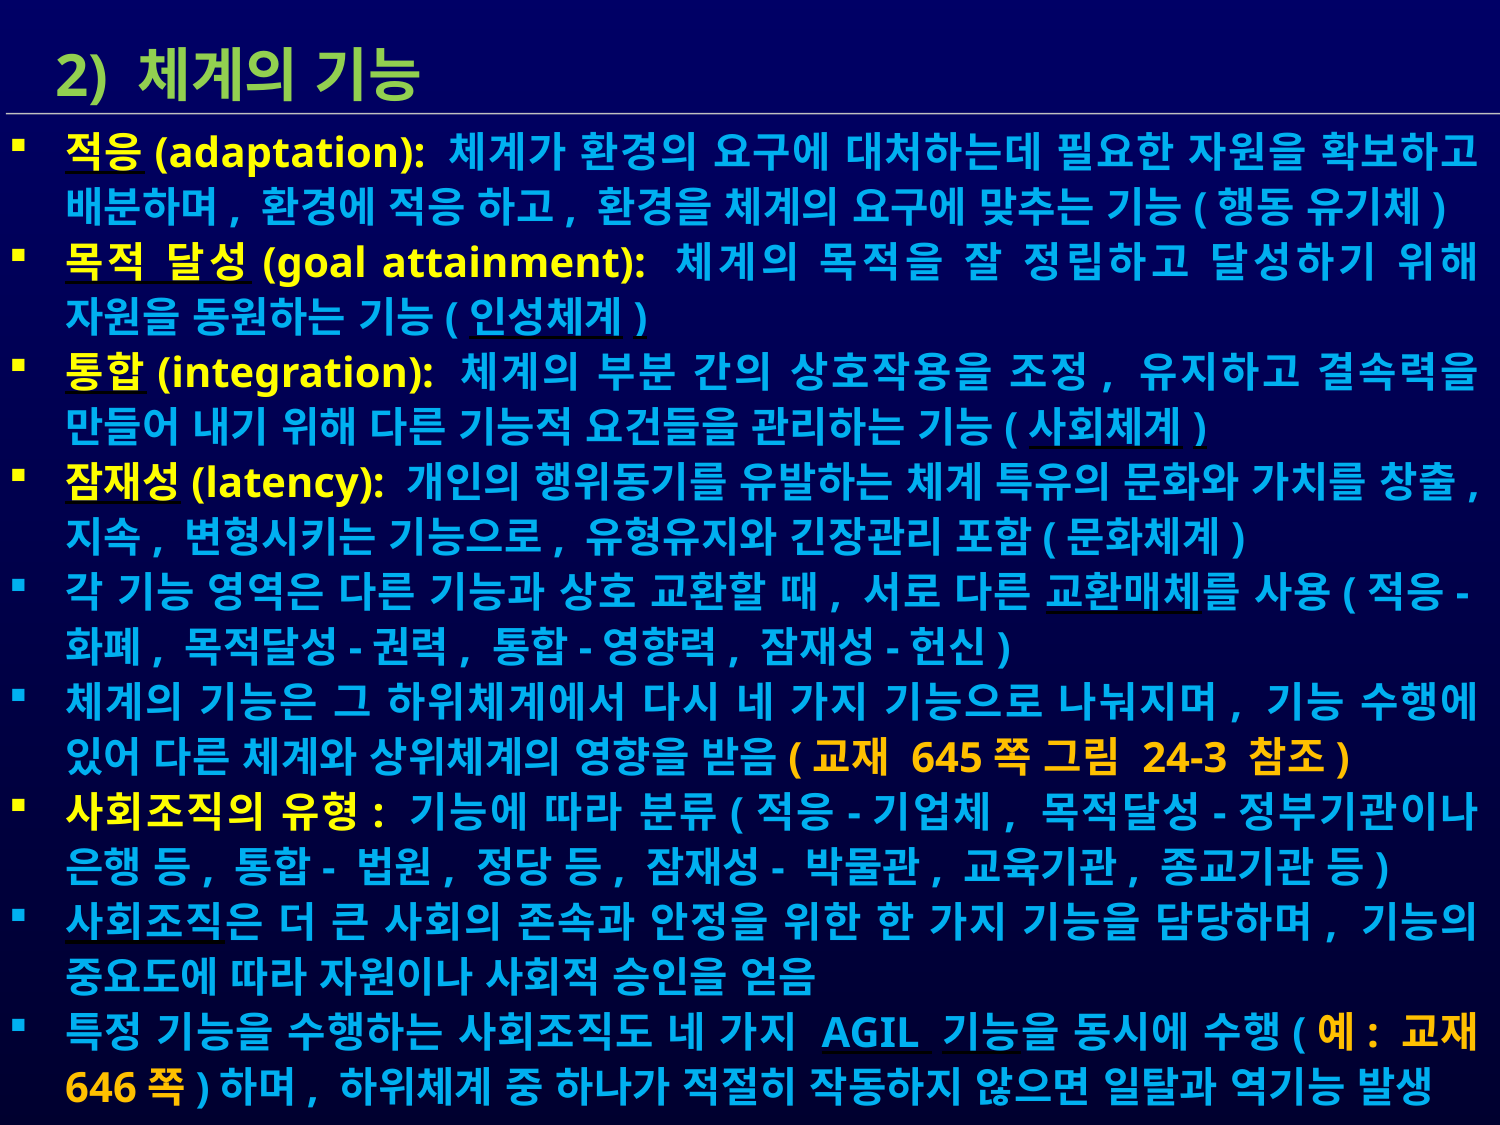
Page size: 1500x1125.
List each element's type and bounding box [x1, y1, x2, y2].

text_box [0, 30, 1500, 1122]
